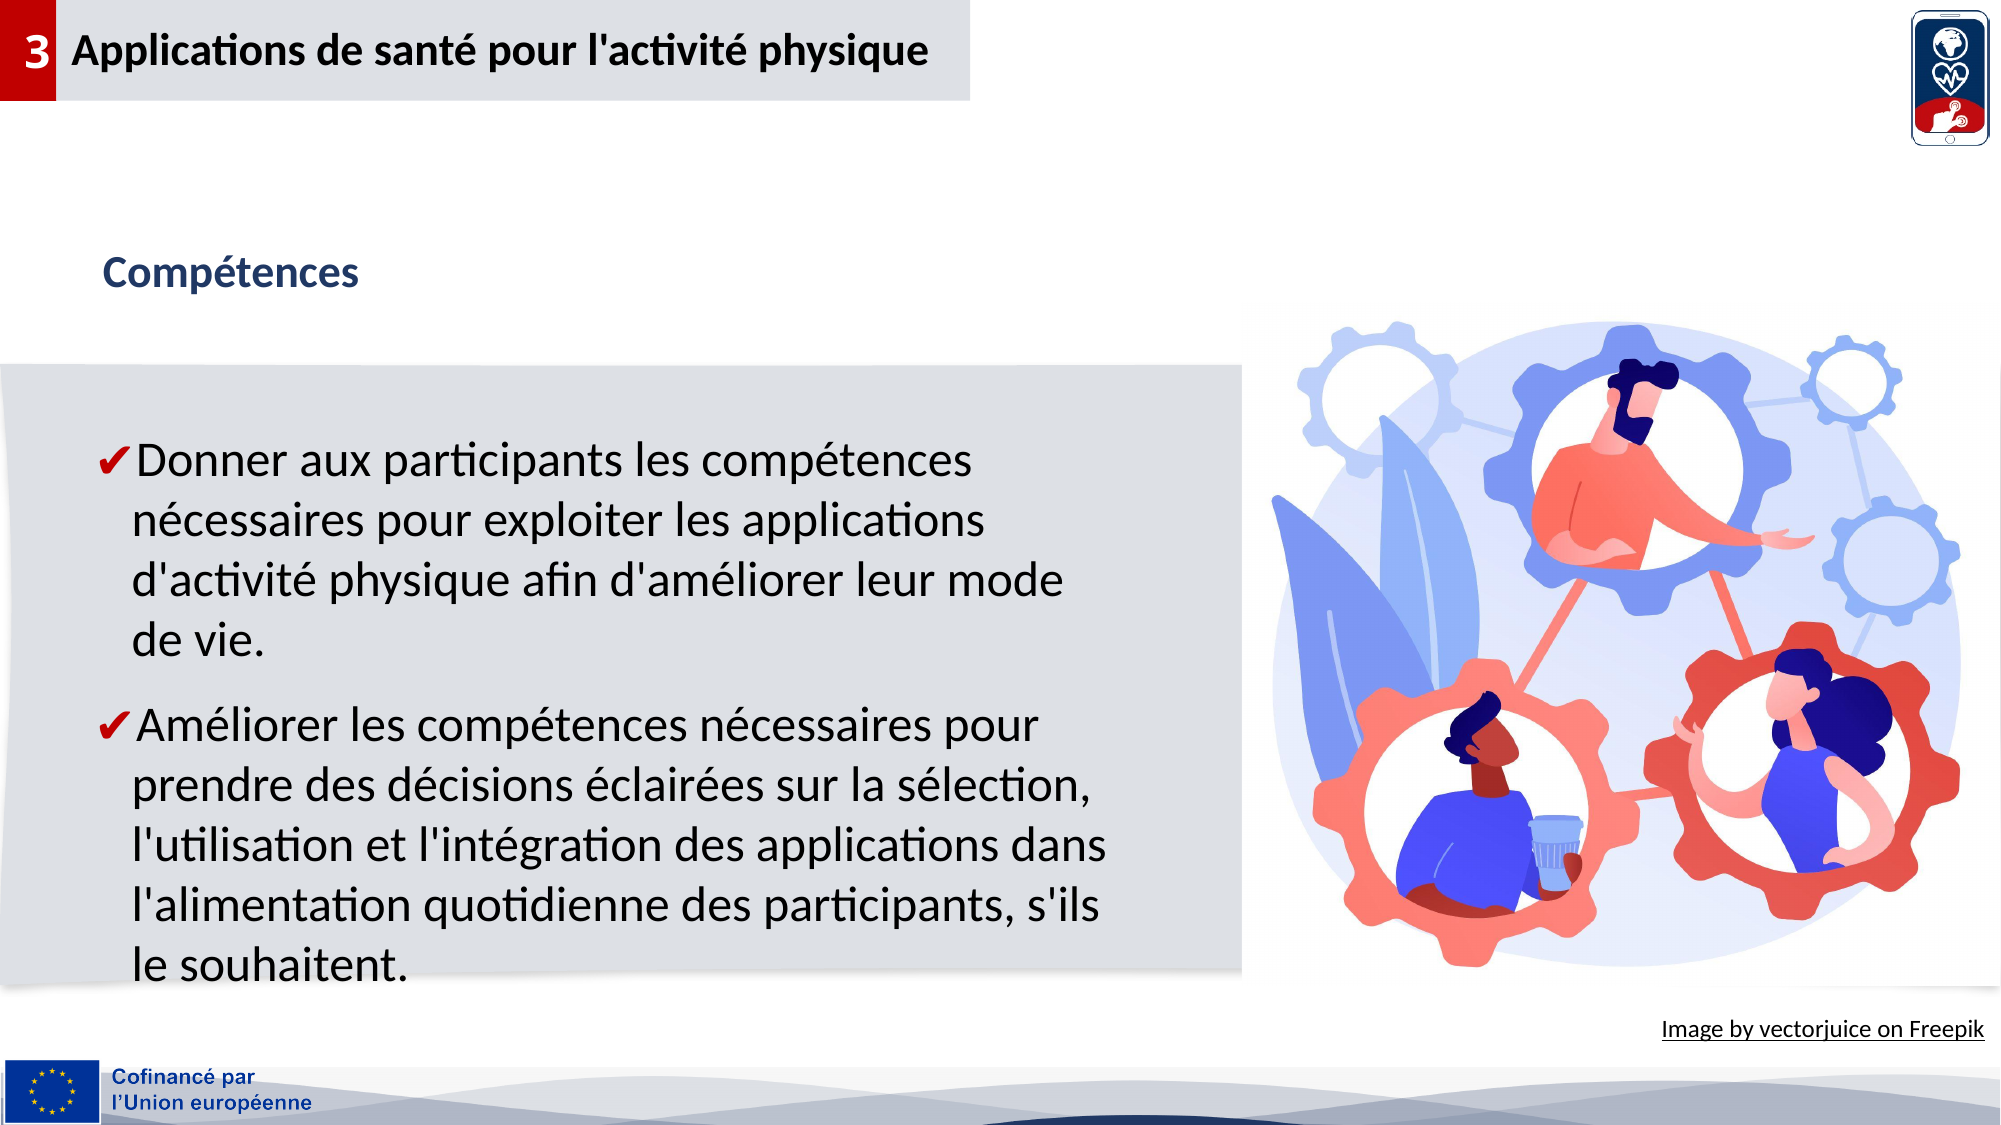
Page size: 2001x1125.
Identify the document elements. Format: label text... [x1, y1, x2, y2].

picture [1911, 10, 1990, 146]
picture [1241, 301, 2000, 986]
text_box Image by vectorjuice on Freepik [561, 1005, 2000, 1051]
text_box 3 [9, 14, 59, 86]
text_box [0, 0, 56, 101]
text_box Applications de santé pour l'activité physique [56, 0, 971, 101]
title Compétences [87, 221, 1813, 324]
picture [0, 1055, 2001, 1125]
list Donner aux participants les compétences nécessaires pour exploiter les applications d'activité physique afin d'améliorer leur mode de vie. Améliorer les compétences nécessaires pour prendre des décisions éclairées sur la sélection, l'utilisation et l'intégration des applications dans l'alimentation quotidienne des participants, s'ils le souhaitent. [79, 418, 1128, 911]
